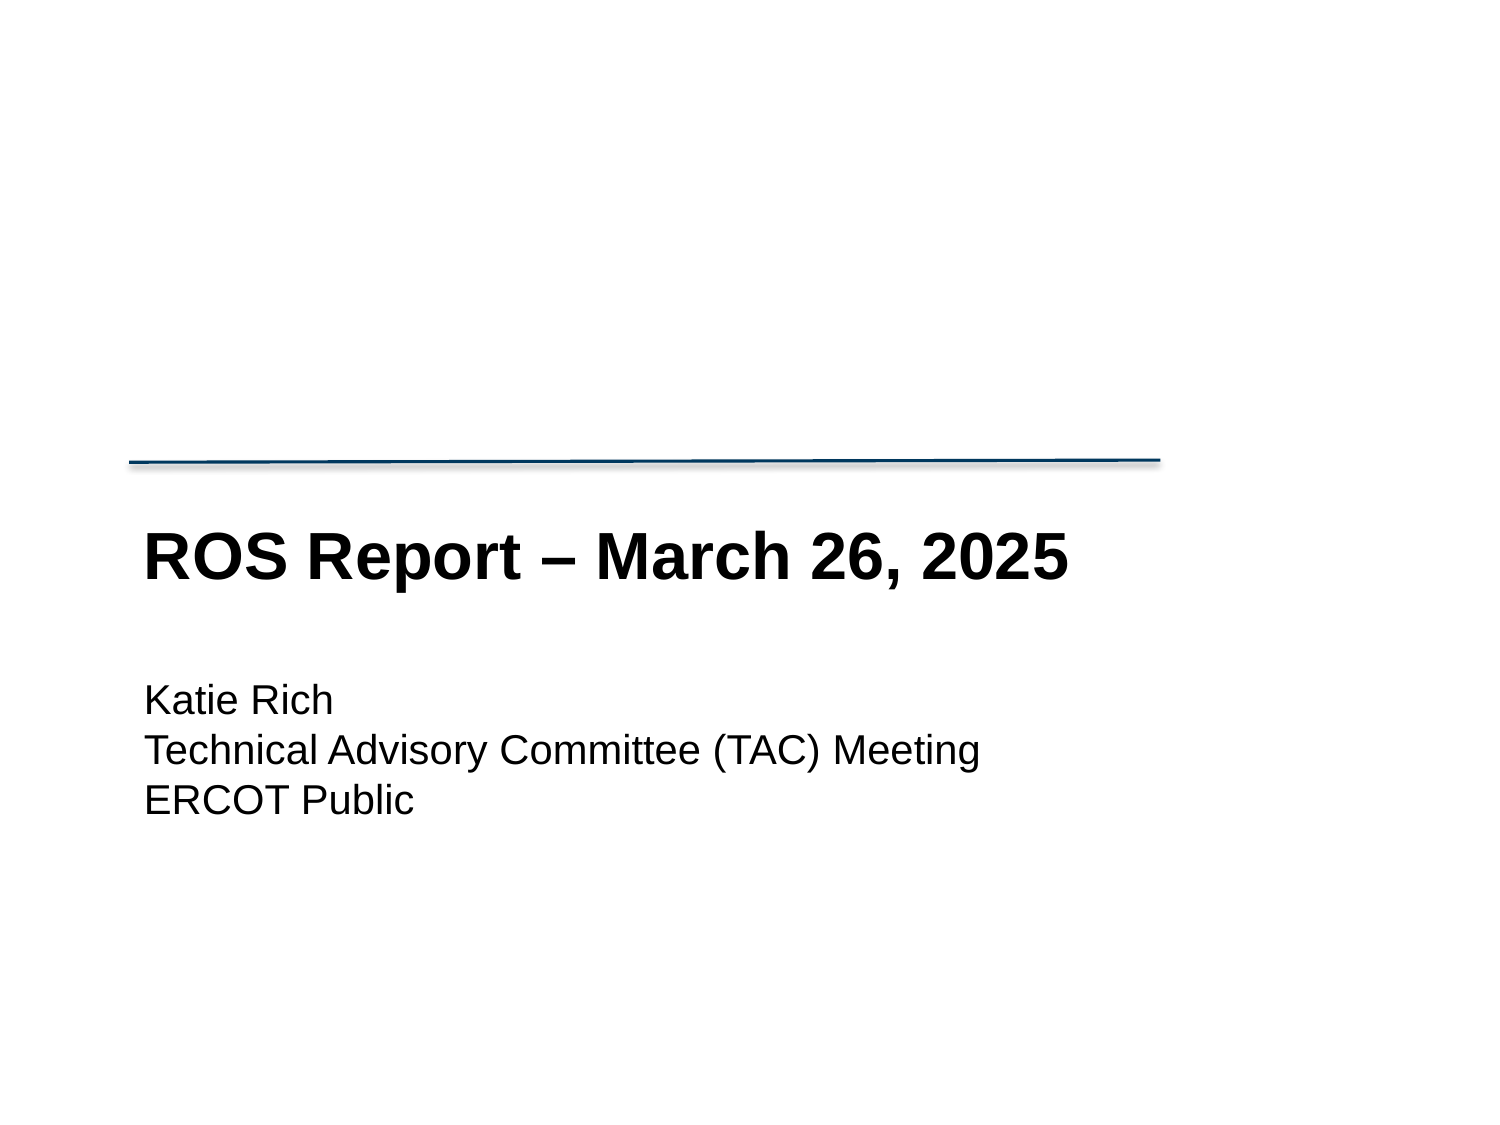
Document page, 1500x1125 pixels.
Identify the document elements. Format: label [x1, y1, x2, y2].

text_box [128, 459, 1367, 845]
